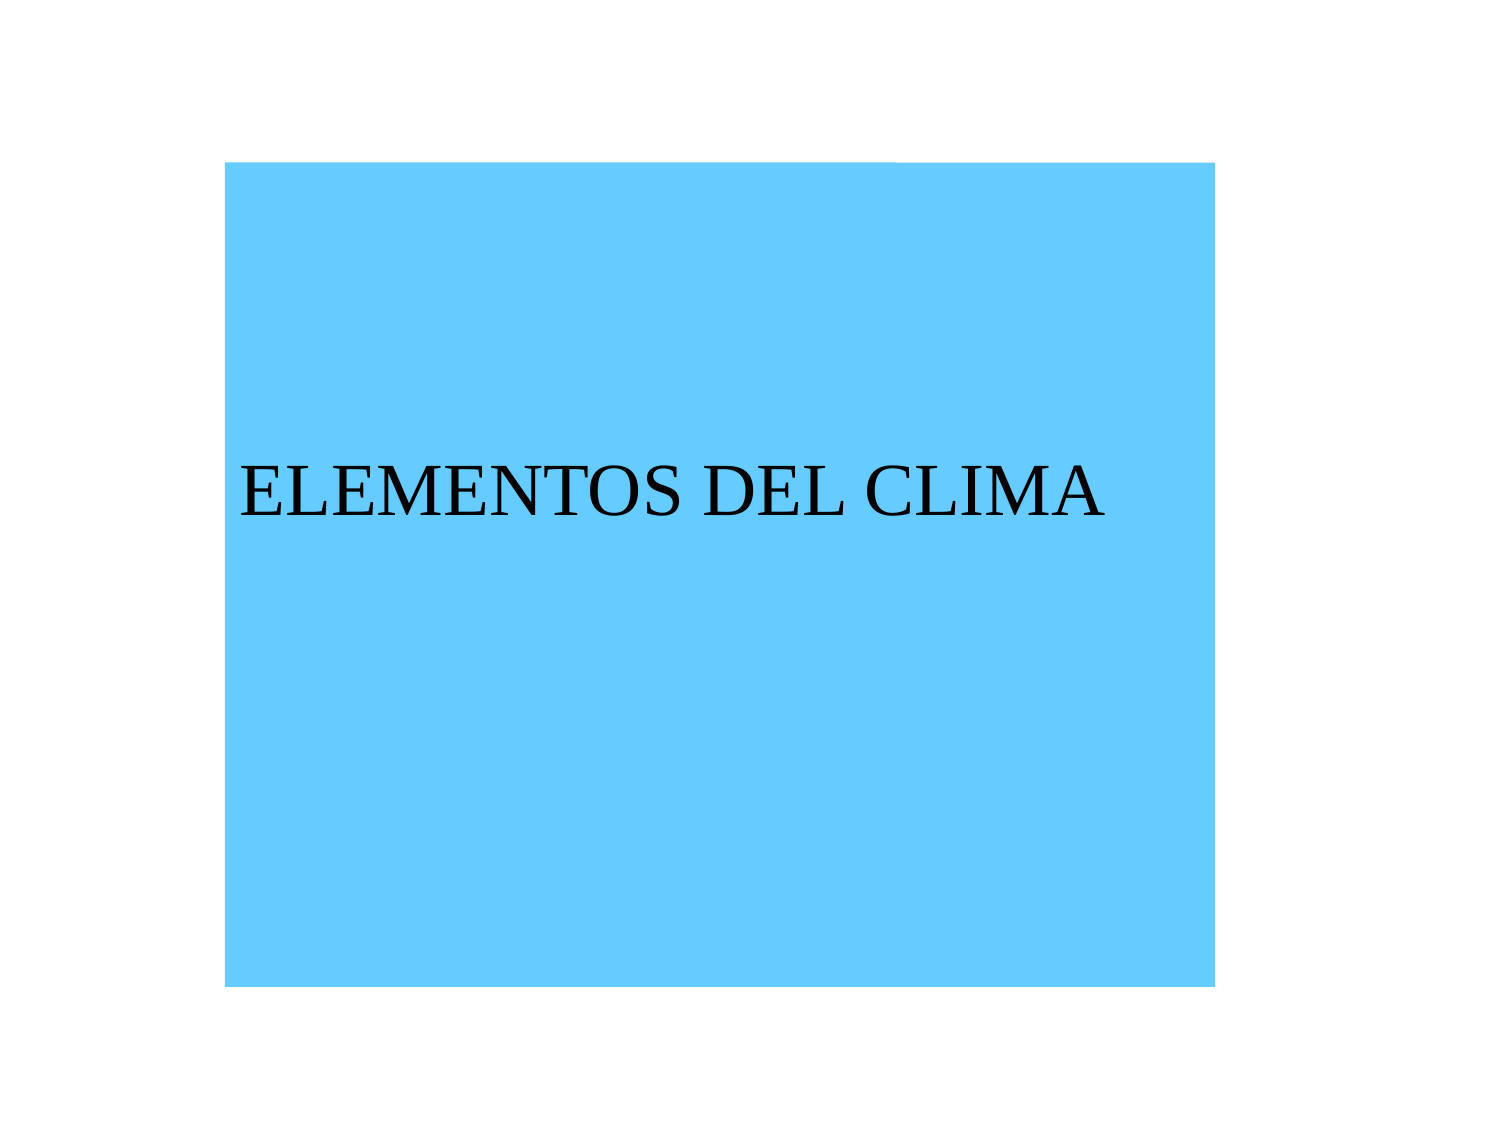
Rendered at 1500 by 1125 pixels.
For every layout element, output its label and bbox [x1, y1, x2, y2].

text_box [224, 162, 1216, 988]
